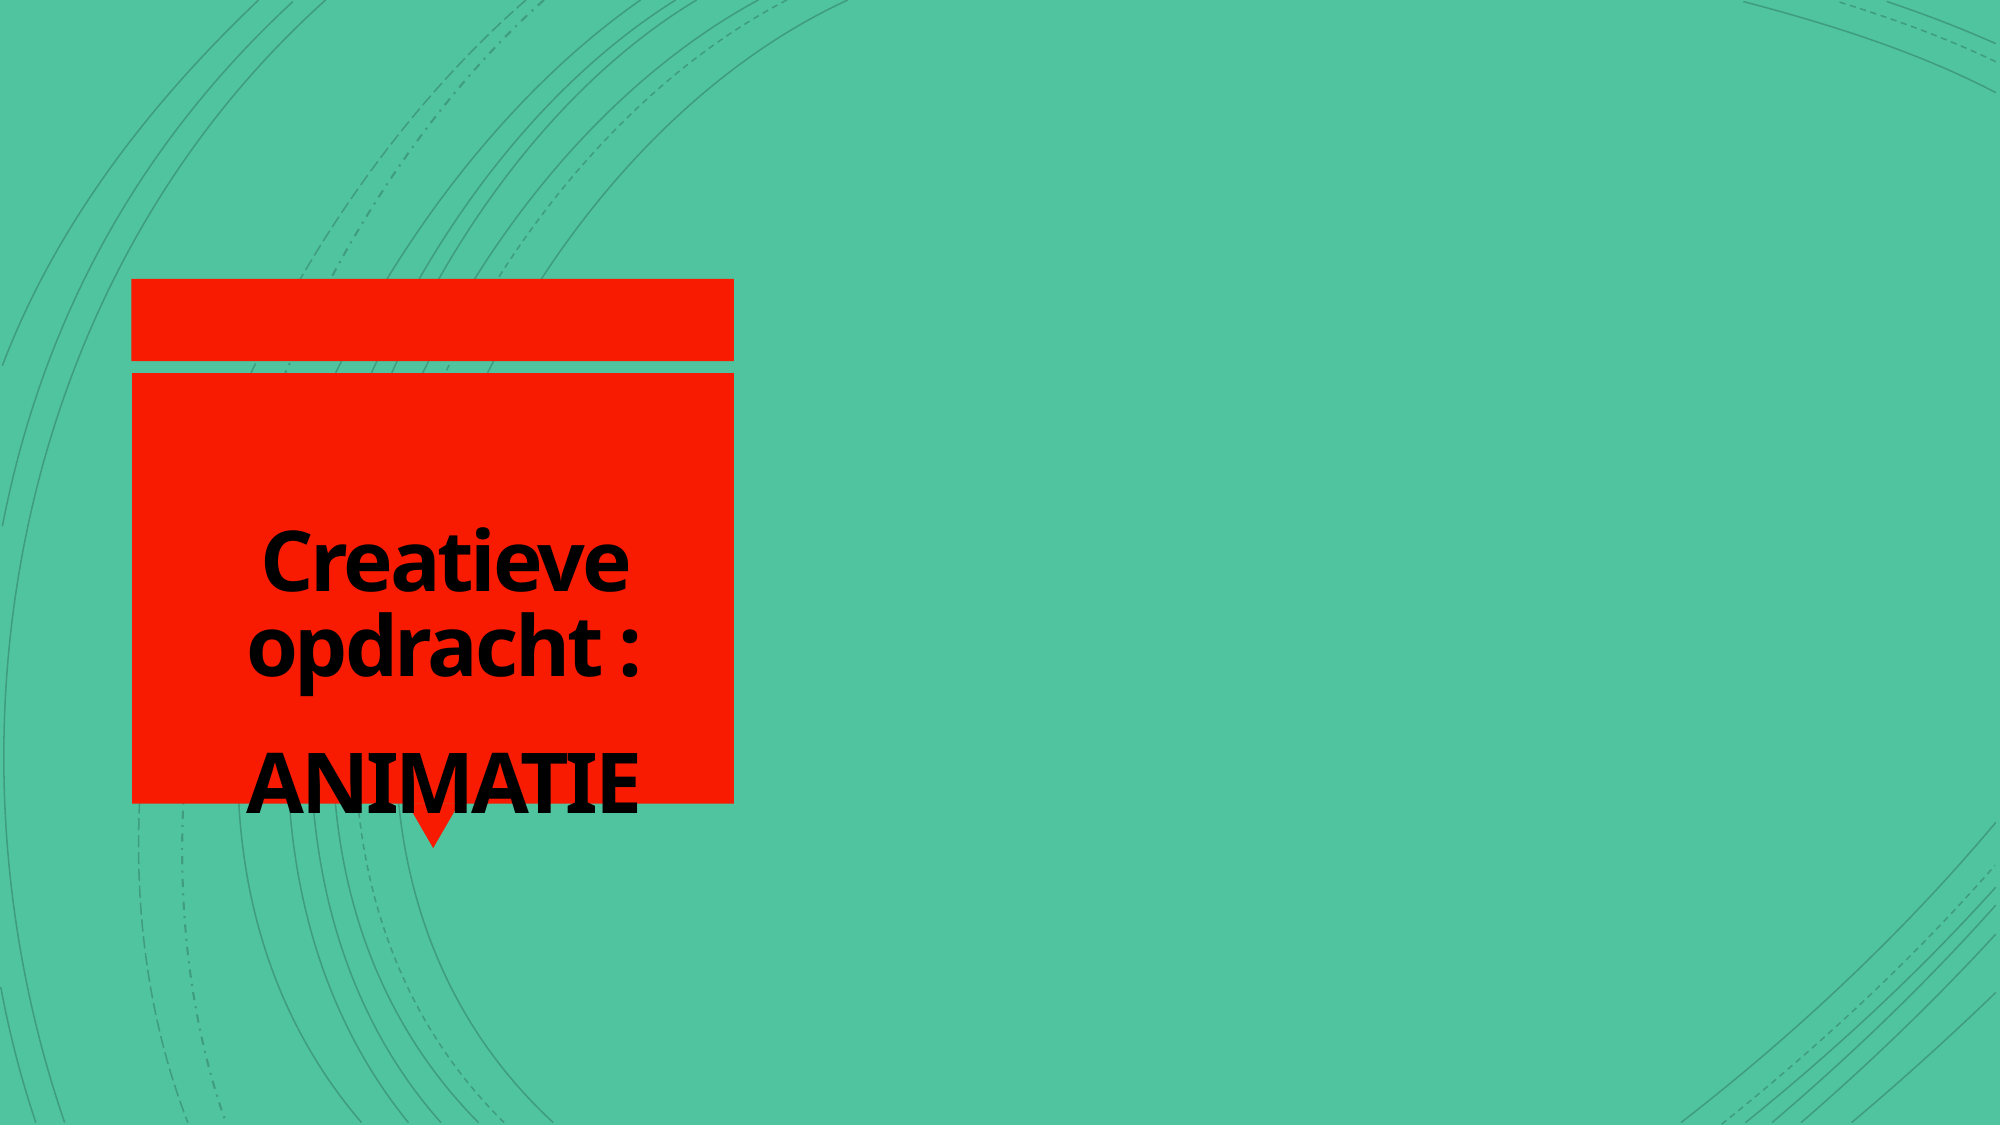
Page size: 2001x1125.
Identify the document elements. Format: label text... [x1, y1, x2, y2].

title Creatieve opdracht : ANIMATIE [102, 514, 787, 941]
